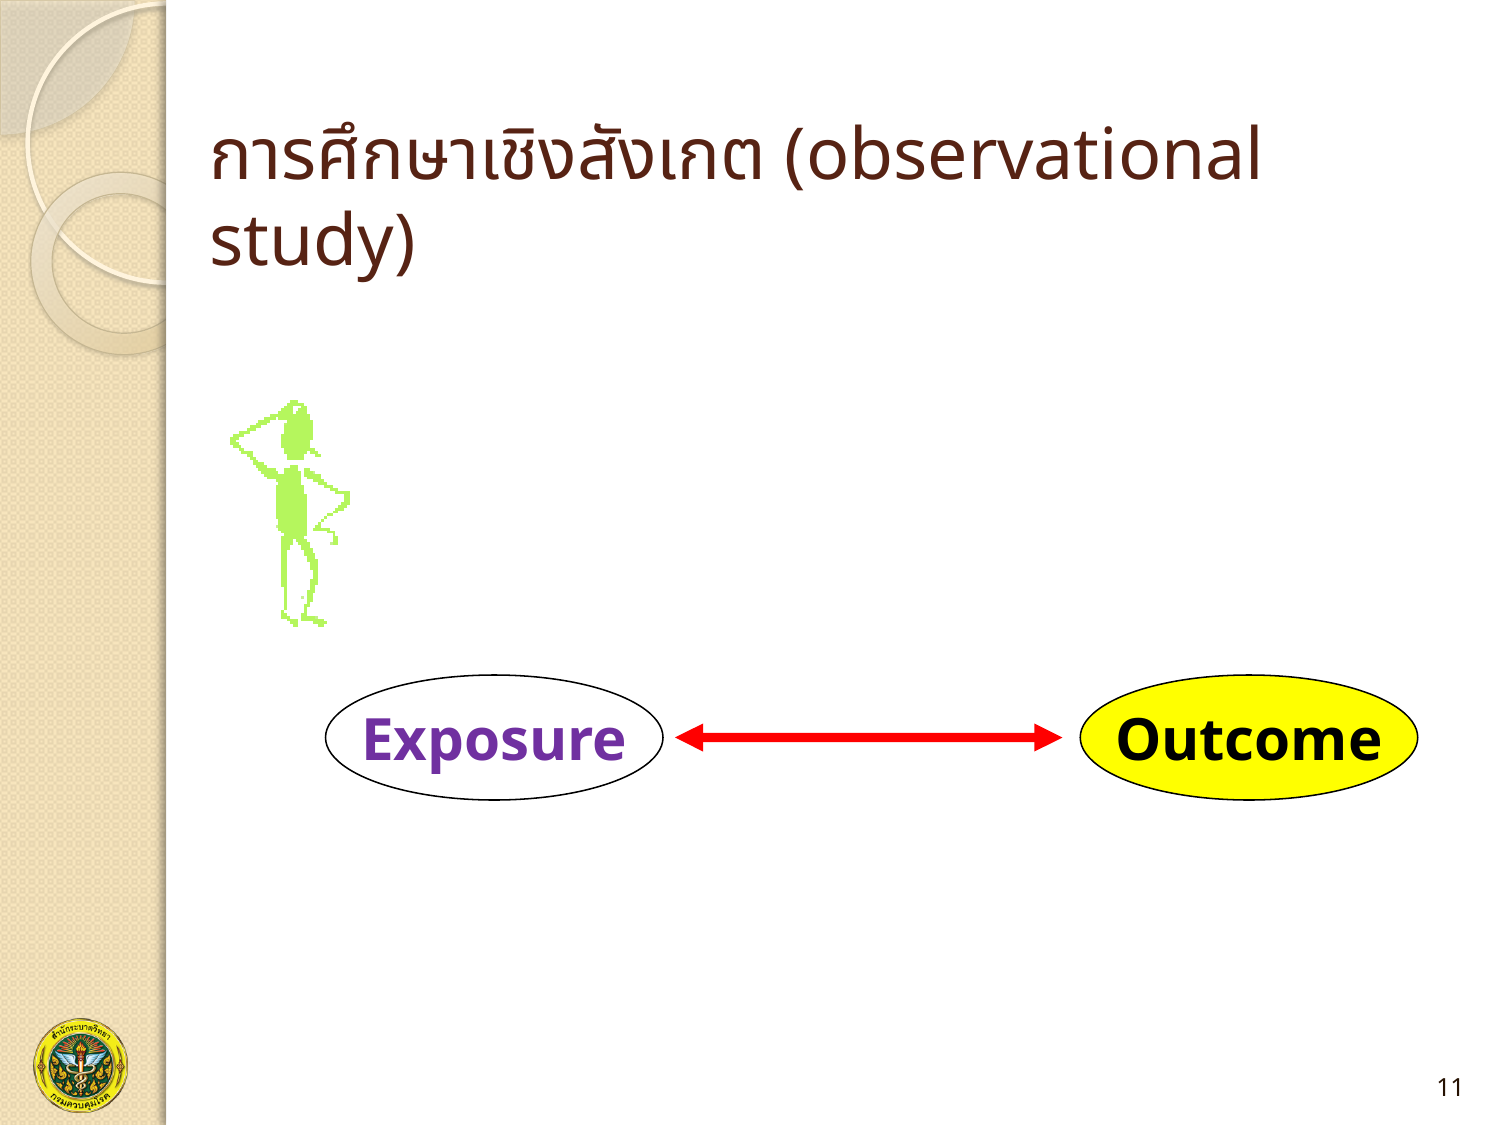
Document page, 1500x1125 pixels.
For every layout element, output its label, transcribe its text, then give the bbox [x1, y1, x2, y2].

title การศึกษาเชิงสังเกต (observational study) [194, 99, 1425, 288]
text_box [229, 396, 361, 629]
picture [33, 1018, 128, 1113]
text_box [325, 642, 1418, 846]
slide_number 11 [1413, 1034, 1488, 1113]
